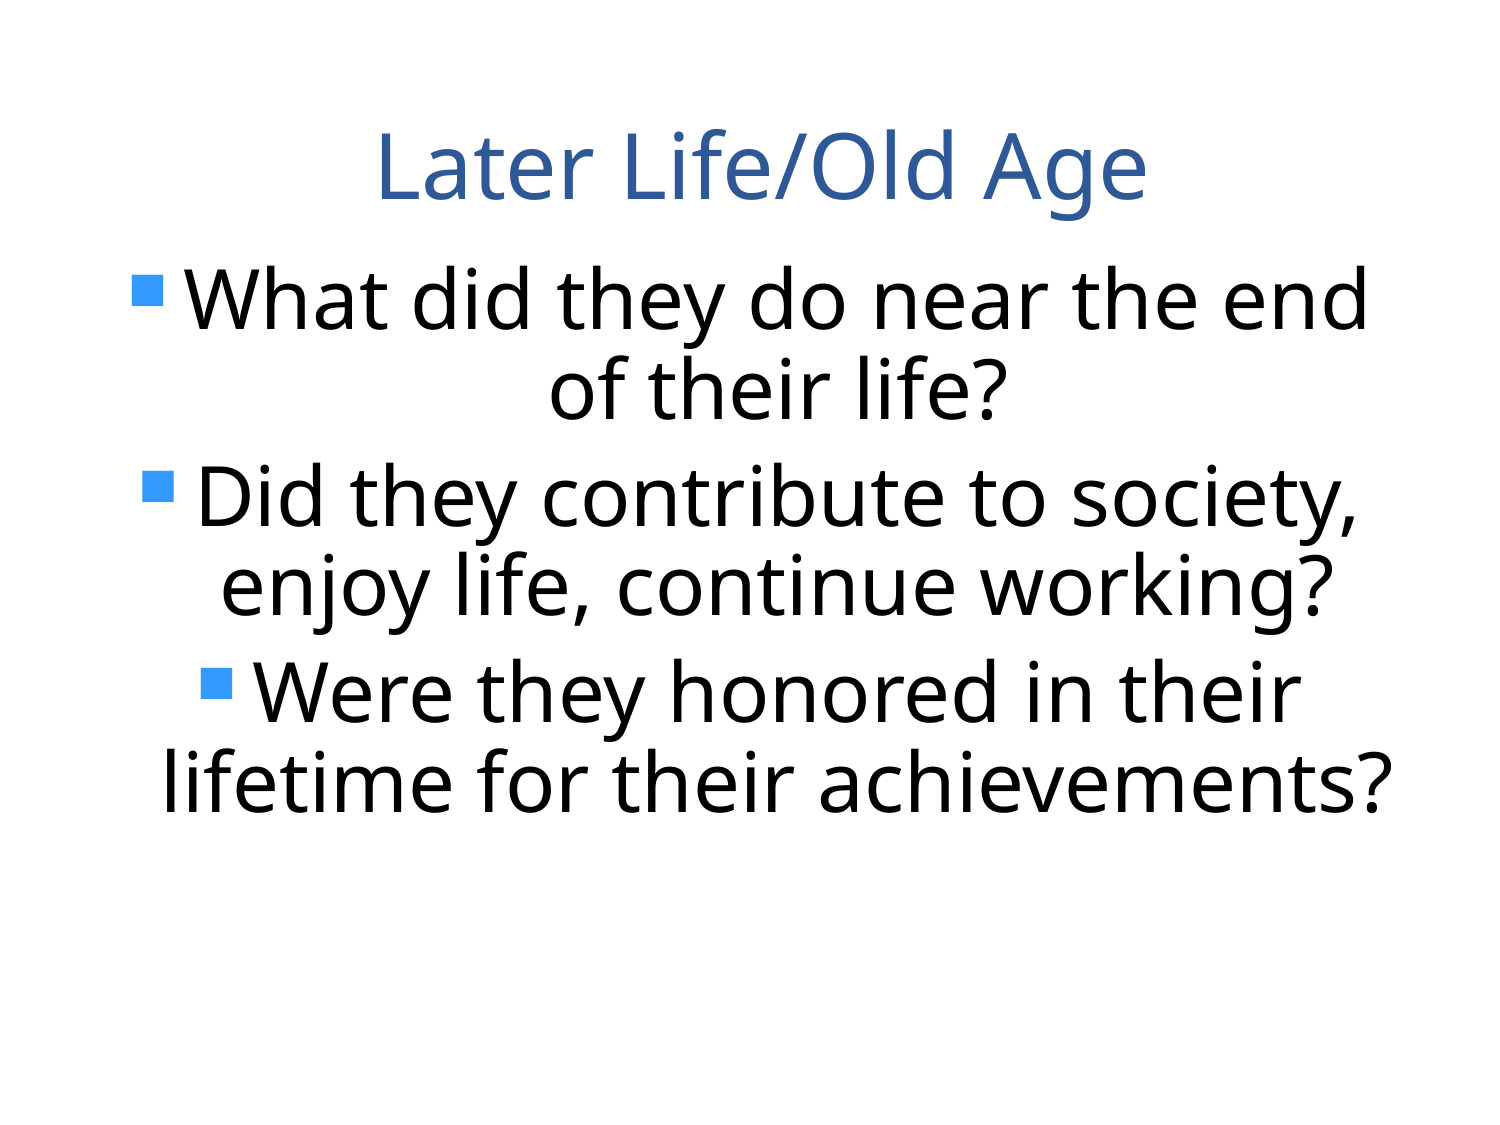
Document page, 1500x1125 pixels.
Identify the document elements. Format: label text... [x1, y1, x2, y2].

list What did they do near the end of their life? Did they contribute to society, enjoy life, continue working? Were they honored in their lifetime for their achievements? [75, 249, 1425, 763]
title Later Life/Old Age [262, 50, 1263, 249]
